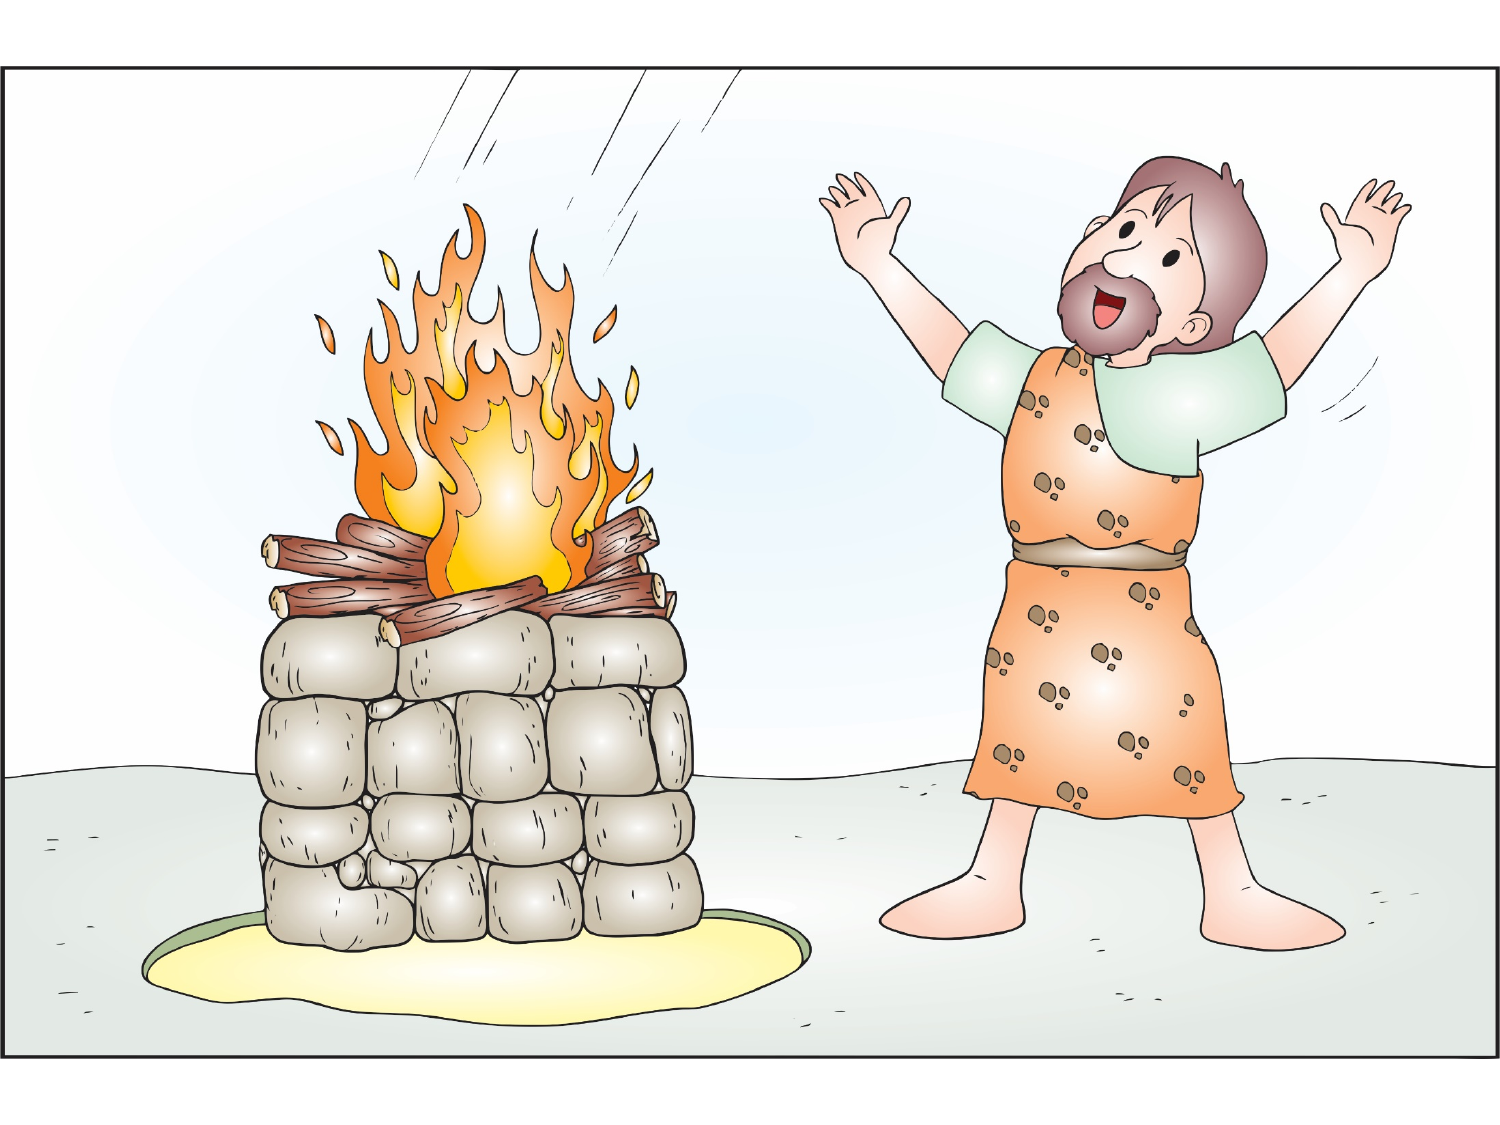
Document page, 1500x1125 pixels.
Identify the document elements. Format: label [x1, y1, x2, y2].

picture [0, 66, 1500, 1059]
